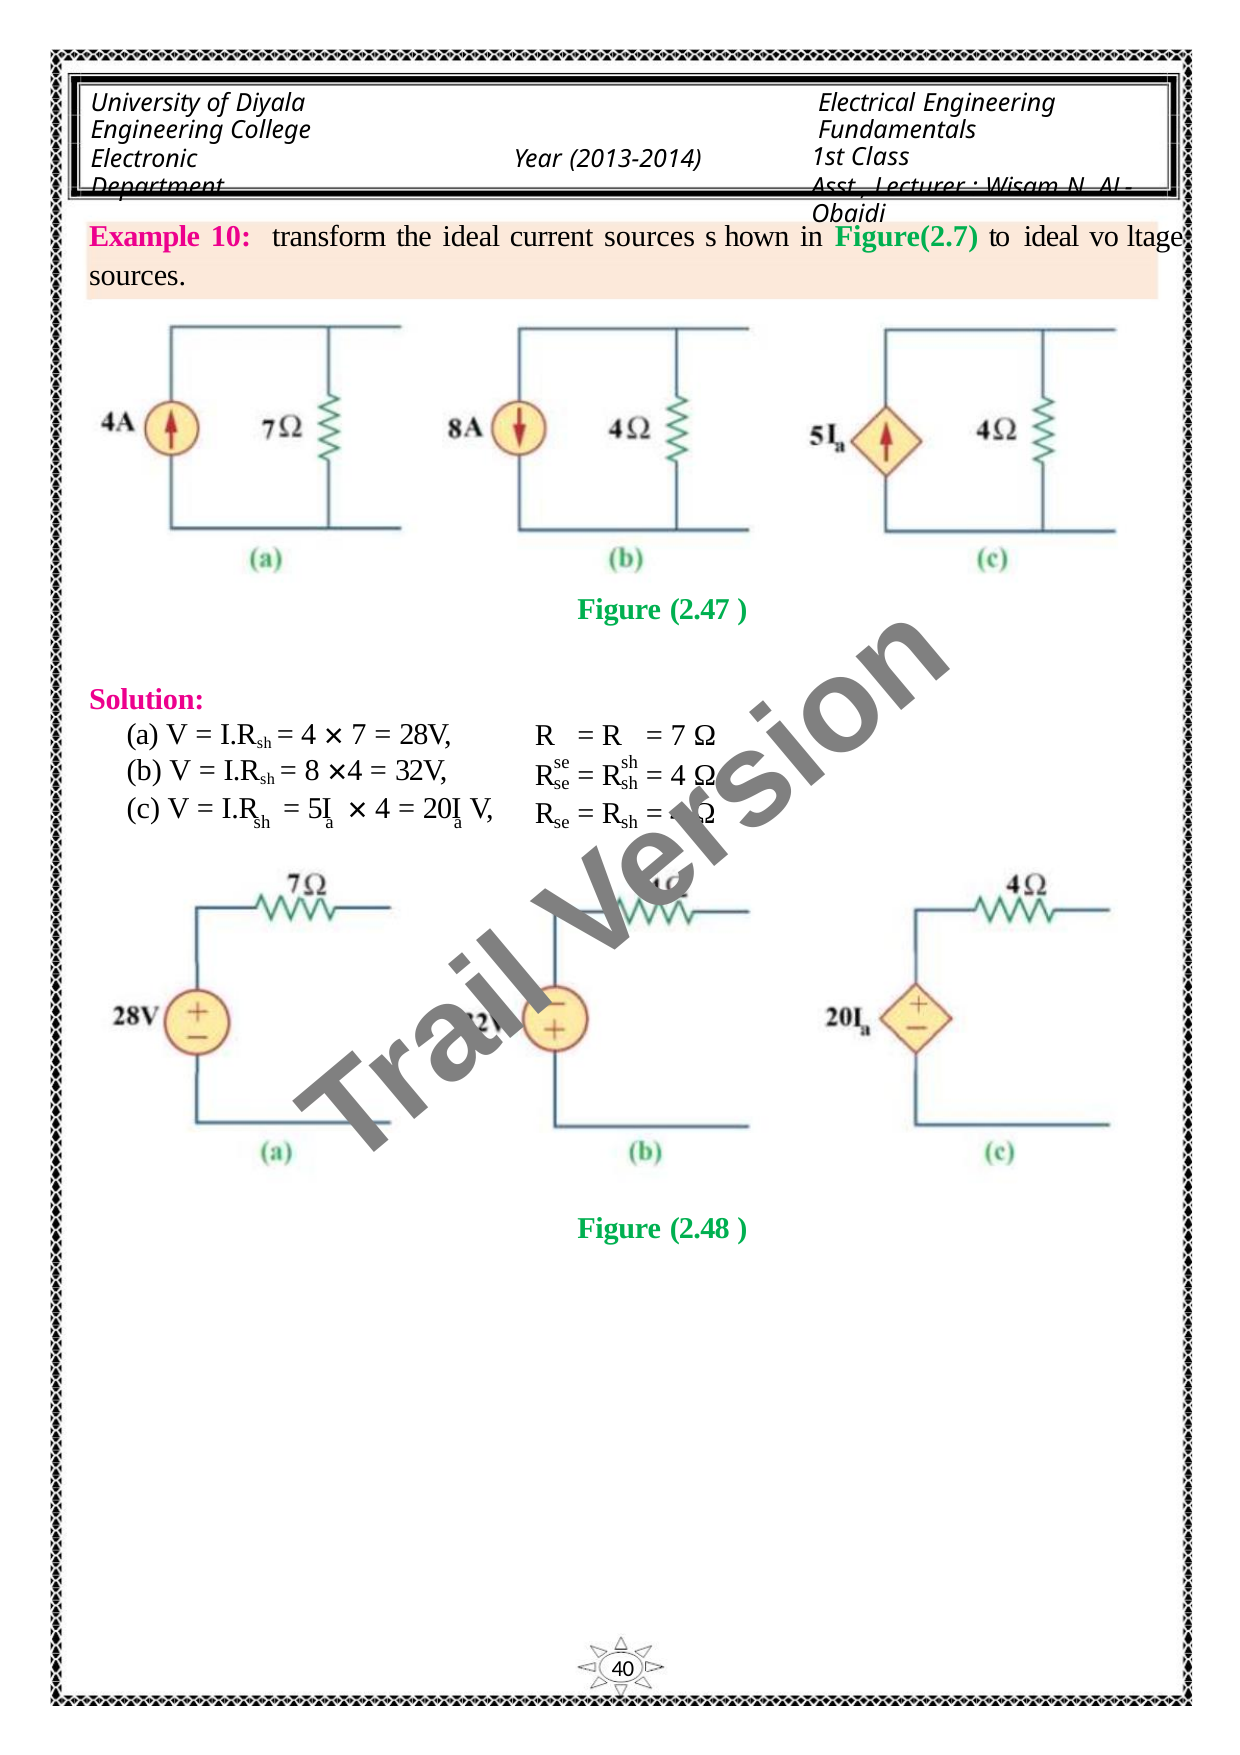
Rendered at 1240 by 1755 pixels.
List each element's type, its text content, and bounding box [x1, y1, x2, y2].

text_box Year (2013-2014) [513, 145, 705, 173]
text_box 40 [611, 1652, 670, 1681]
text_box Electrical Engineering Fundamentals 1st Class Asst., Lecturer : Wisam N. AL-Obaidi [811, 89, 1204, 219]
text_box se [553, 772, 598, 794]
text_box Figure (2.47 ) [577, 592, 785, 626]
text_box Example 10: transform the ideal current sources s hown in Figure(2.7) to ideal vo ltage sources. [89, 219, 1240, 292]
text_box Solution: [89, 682, 251, 716]
text_box (a) V = I.Rsh = 4 × 7 = 28V, (b) V = I.Rsh = 8 ×4 = 32V, (c) V = I.R = 5I × 4 = 20I V, [126, 717, 544, 825]
text_box R = R = 4 Ω [535, 758, 621, 791]
text_box University of Diyala Engineering College Electronic Department [90, 89, 332, 201]
text_box R = R = 4 Ω [535, 797, 574, 830]
text_box Trail Version [246, 543, 993, 1211]
text_box [50, 49, 1193, 1706]
text_box Figure (2.48 ) [577, 1211, 785, 1245]
text_box R = R = 7 Ω se sh [535, 718, 668, 758]
text_box a [325, 811, 362, 833]
text_box a [453, 811, 491, 833]
text_box sh [253, 811, 299, 833]
